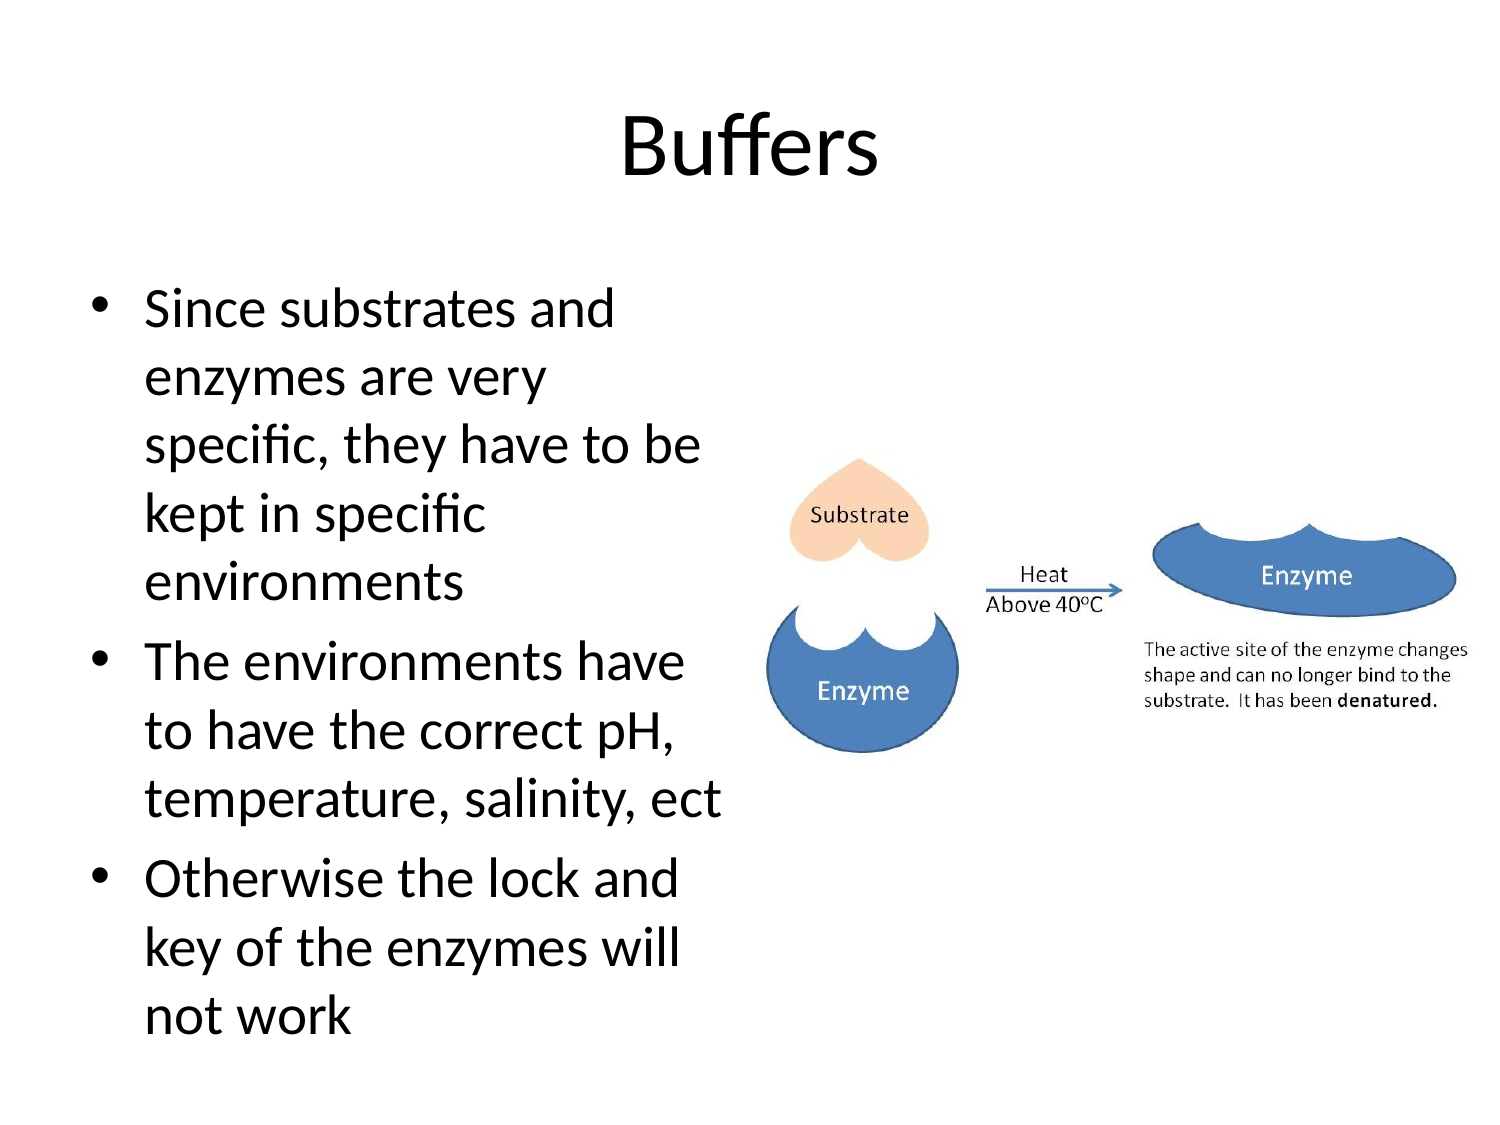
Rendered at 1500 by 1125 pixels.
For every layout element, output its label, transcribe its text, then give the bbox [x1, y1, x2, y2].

title Buffers [75, 45, 1425, 233]
picture [749, 449, 1477, 763]
list Since substrates and enzymes are very specific, they have to be kept in specific environments The environments have to have the correct pH, temperature, salinity, ect Otherwise the lock and key of the enzymes will not work [75, 262, 738, 1063]
